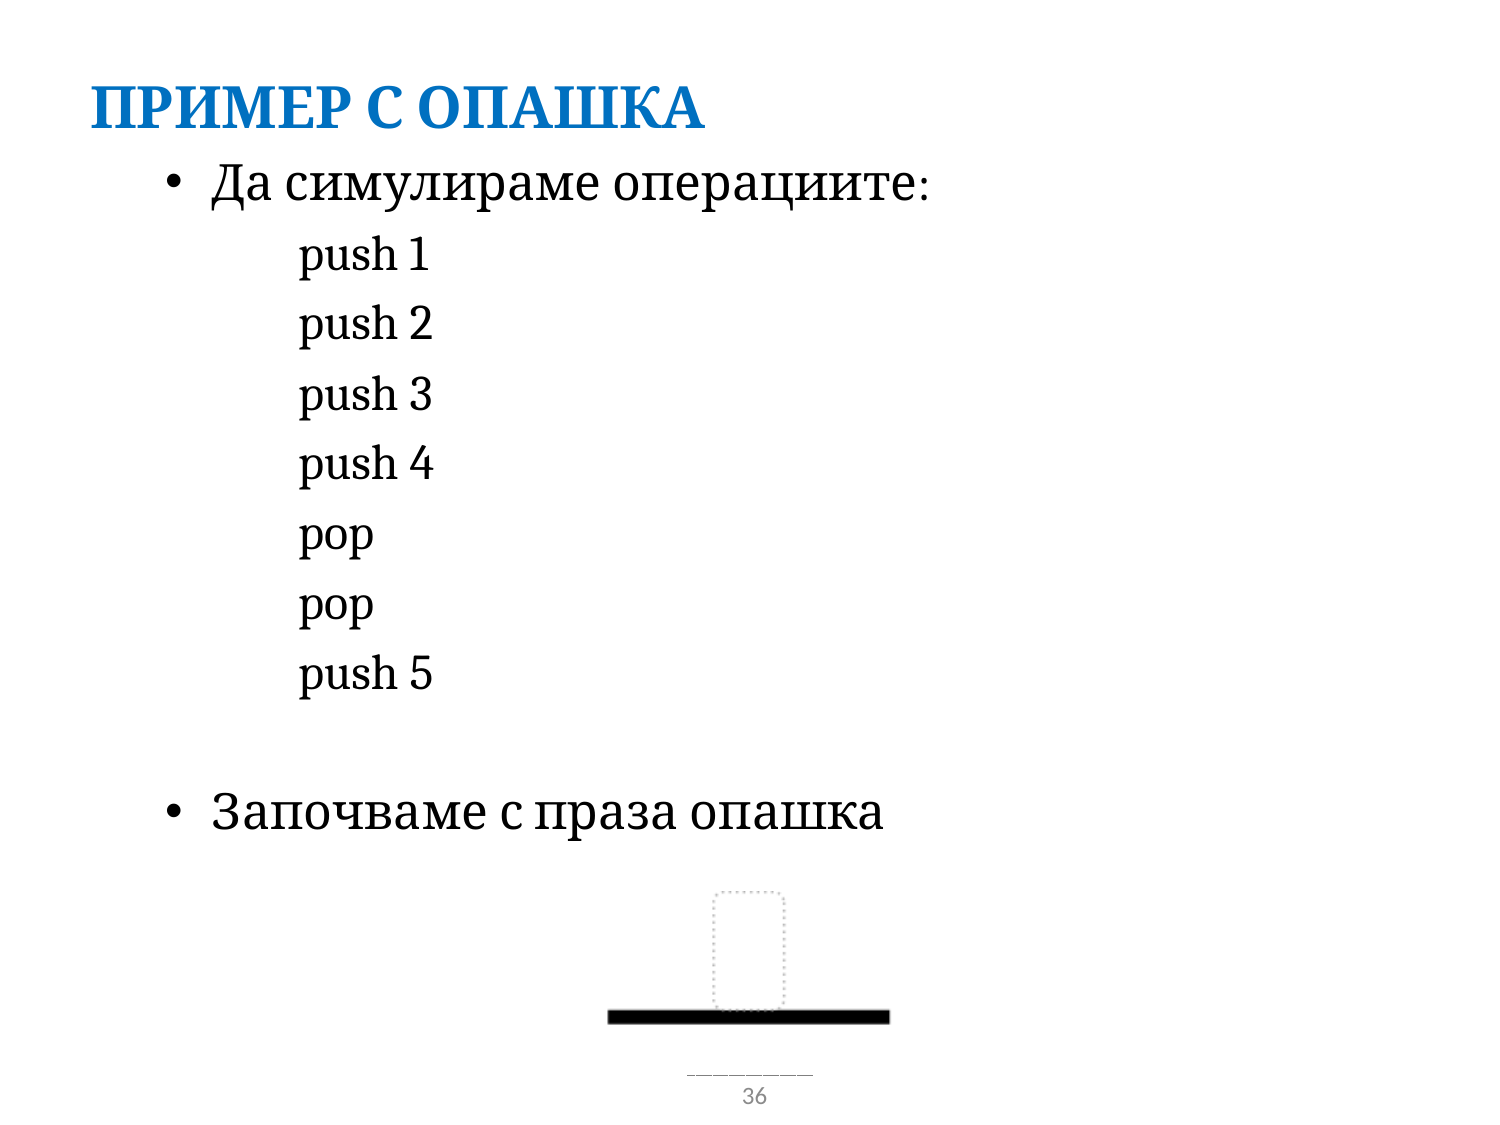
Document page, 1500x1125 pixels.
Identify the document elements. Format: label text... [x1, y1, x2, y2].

picture [599, 891, 899, 1028]
slide_number 36 [579, 1065, 930, 1125]
list Пример с опашка Да симулираме операциите: push 1 push 2 push 3 push 4 pop pop push 5 Започваме с праза опашка [75, 62, 1450, 1063]
